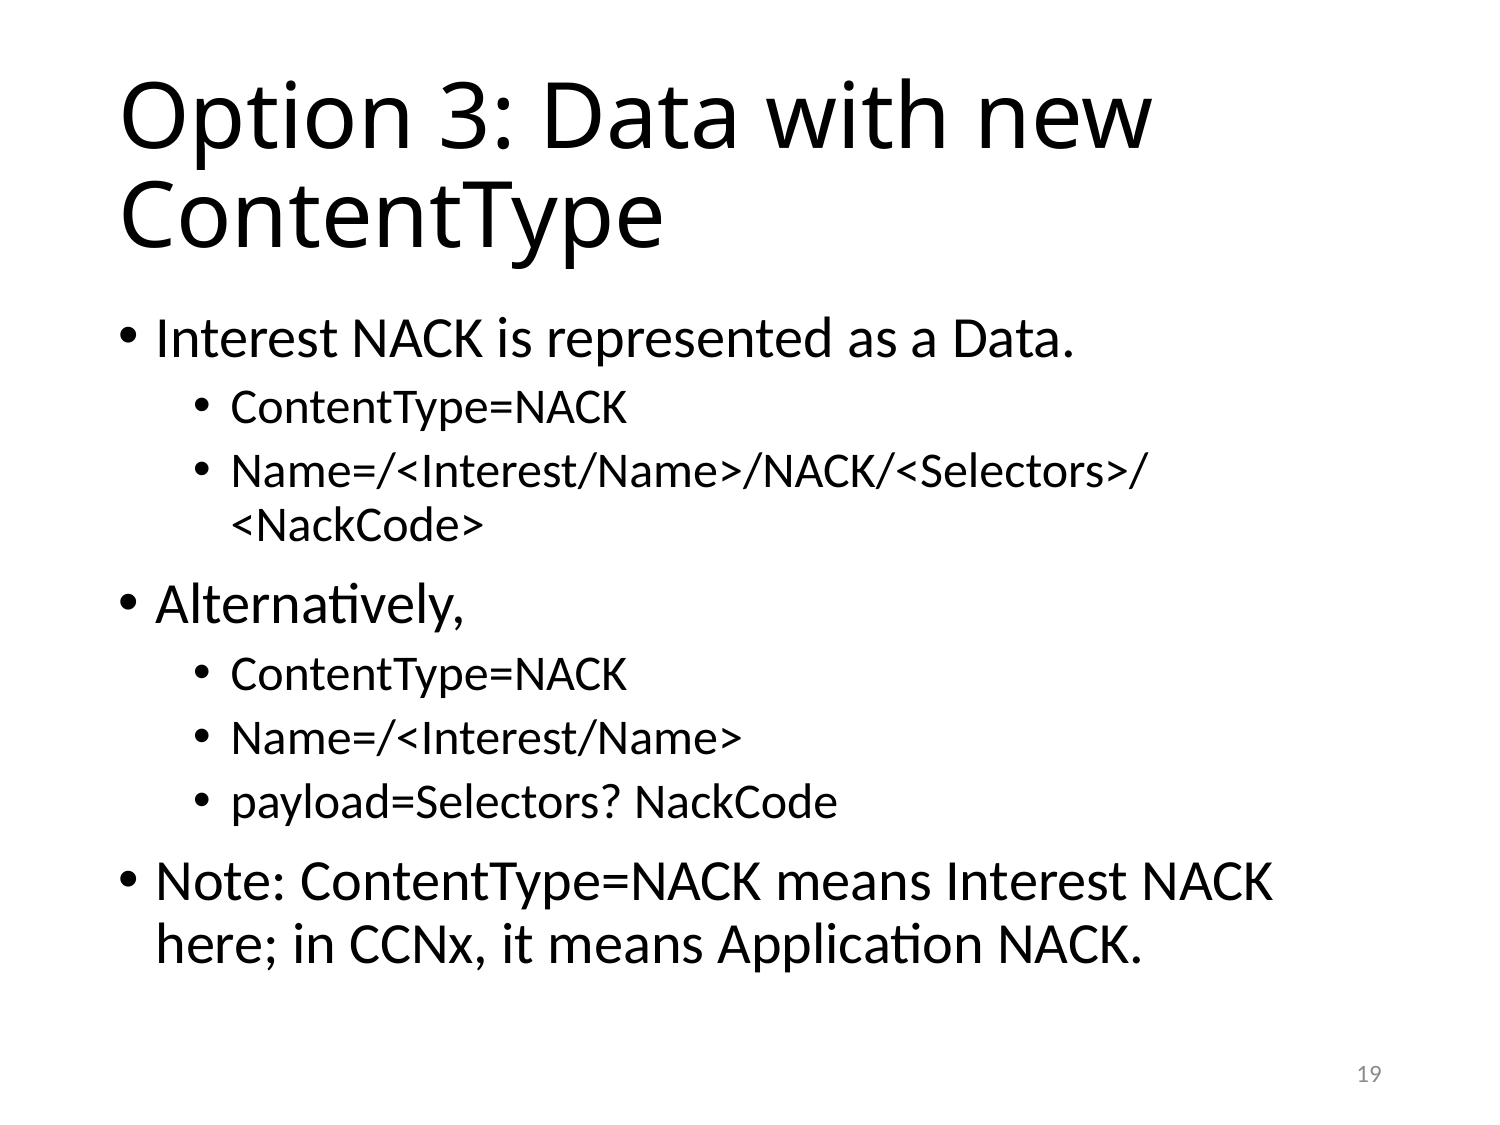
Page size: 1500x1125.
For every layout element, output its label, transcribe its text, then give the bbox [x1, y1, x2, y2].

slide_number 19 [1059, 1042, 1397, 1103]
list Interest NACK is represented as a Data. ContentType=NACK Name=/<Interest/Name>/NACK/<Selectors>/<NackCode> Alternatively, ContentType=NACK Name=/<Interest/Name> payload=Selectors? NackCode Note: ContentType=NACK means Interest NACK here; in CCNx, it means Application NACK. [103, 299, 1397, 1014]
title Option 3: Data with new ContentType [103, 59, 1397, 278]
